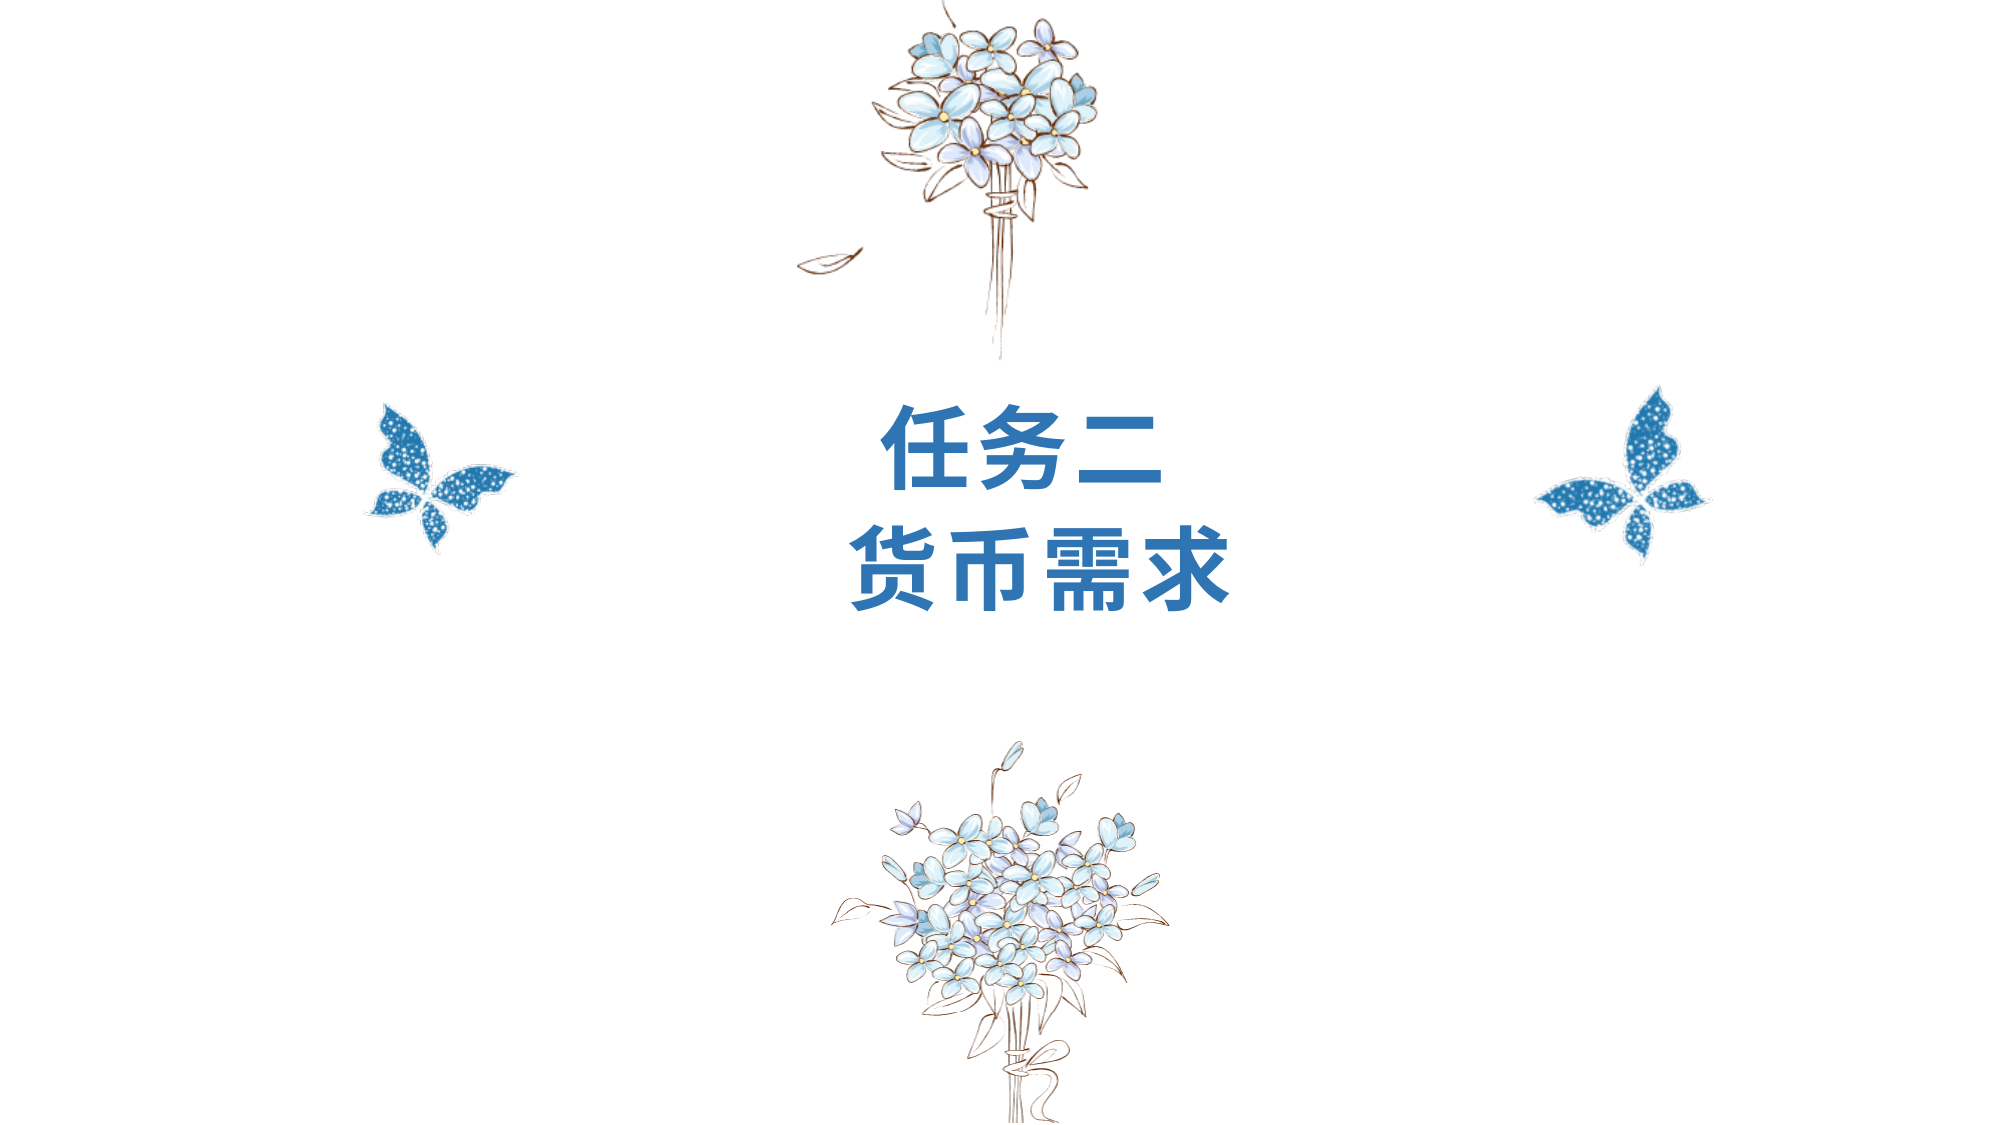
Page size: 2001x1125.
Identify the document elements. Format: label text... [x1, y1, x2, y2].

picture [1564, 380, 1724, 586]
picture [831, 741, 1170, 1123]
title 任务二 货币需求 [515, 373, 1564, 630]
picture [797, 0, 1099, 362]
picture [363, 402, 515, 556]
